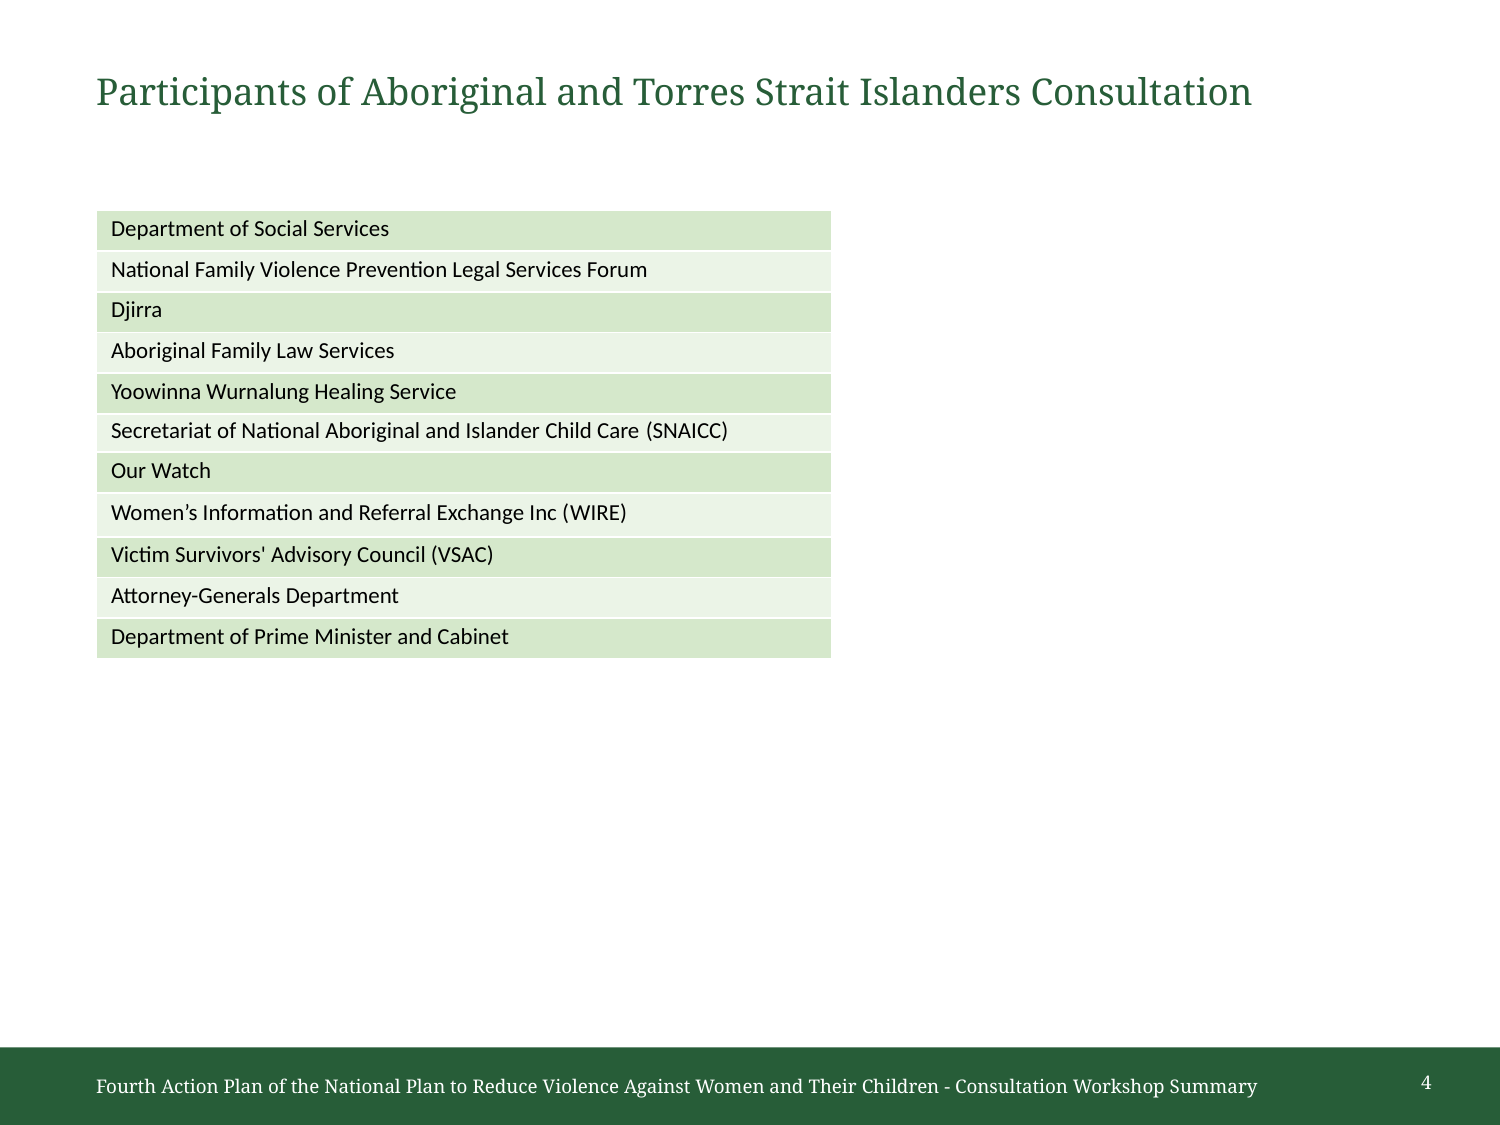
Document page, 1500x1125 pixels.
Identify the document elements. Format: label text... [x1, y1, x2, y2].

table_cell Our Watch [97, 453, 831, 492]
table_header Department of Social Services [97, 211, 831, 250]
table_cell Aboriginal Family Law Services [97, 333, 831, 372]
table_cell Attorney-Generals Department [97, 578, 831, 617]
table_cell Women’s Information and Referral Exchange Inc (WIRE) [97, 494, 831, 536]
table_cell Secretariat of National Aboriginal and Islander Child Care (SNAICC) [97, 415, 831, 451]
table_cell Djirra [97, 293, 831, 332]
text_box Fourth Action Plan of the National Plan to Reduce Violence Against Women and Their Children - Consultation Workshop Summary [96, 1074, 1273, 1098]
table_cell Yoowinna Wurnalung Healing Service [97, 374, 831, 413]
table_cell Department of Prime Minister and Cabinet [97, 619, 831, 658]
title Participants of Aboriginal and Torres Strait Islanders Consultation [95, 76, 1405, 133]
table_cell Victim Survivors' Advisory Council (VSAC) [97, 538, 831, 577]
table_cell National Family Violence Prevention Legal Services Forum [97, 252, 831, 291]
slide_number 4 [1410, 1072, 1432, 1095]
